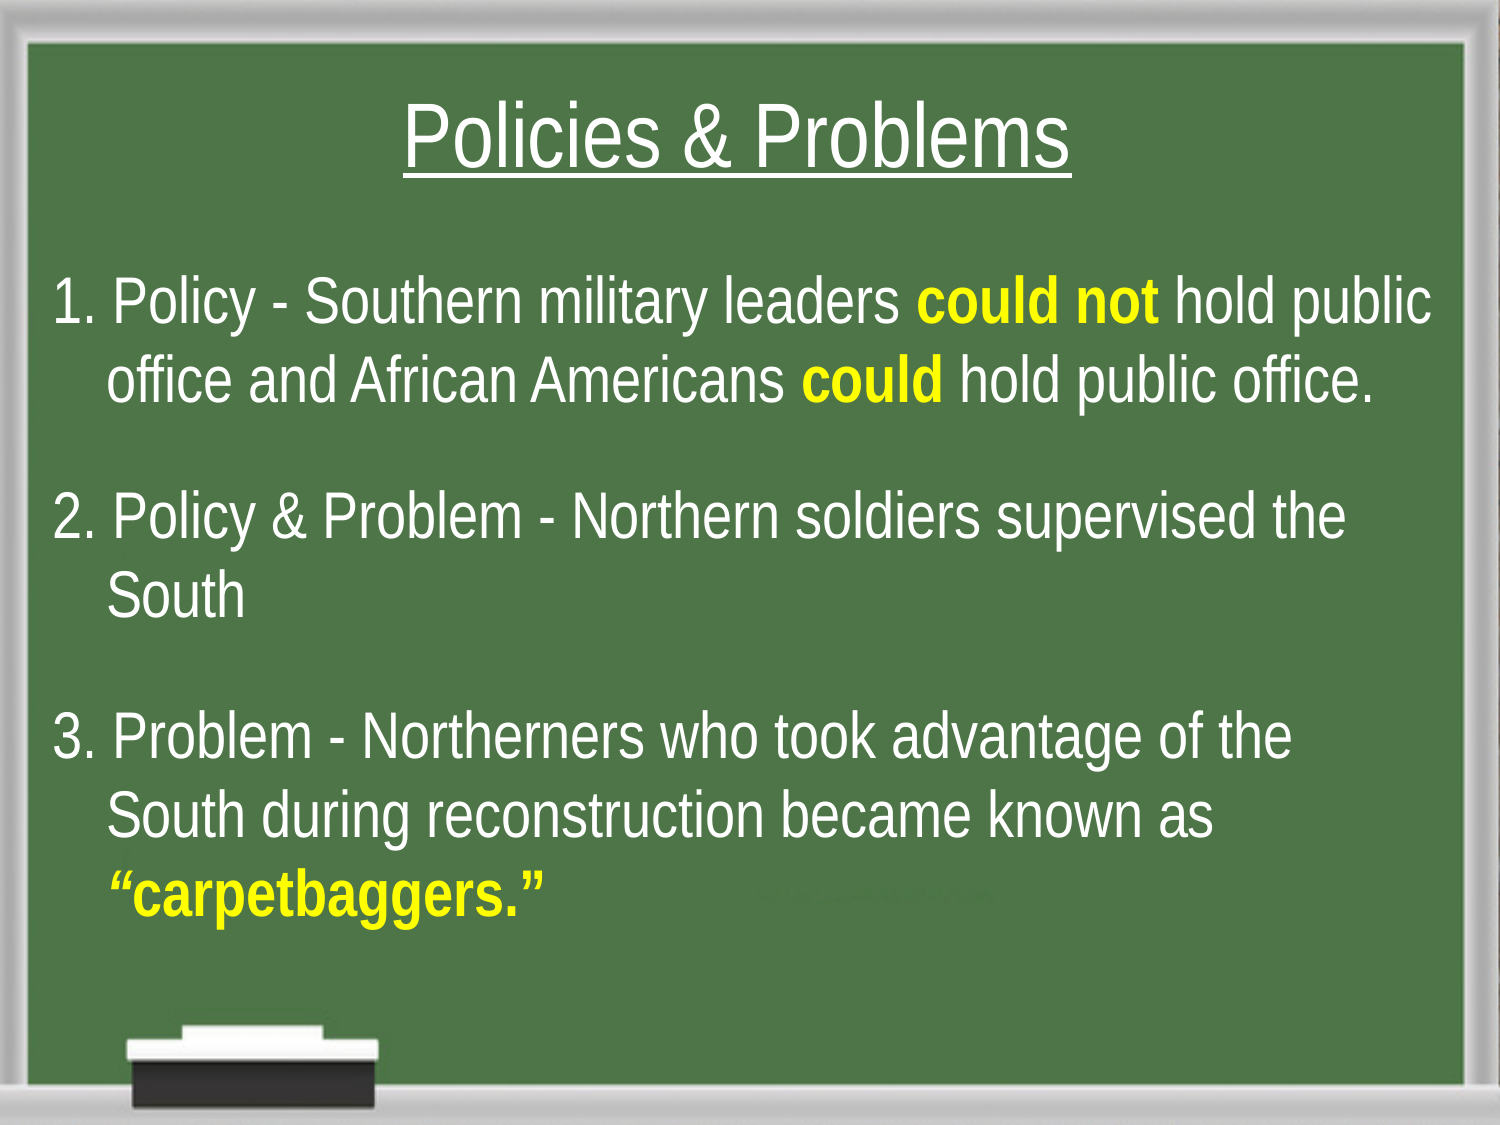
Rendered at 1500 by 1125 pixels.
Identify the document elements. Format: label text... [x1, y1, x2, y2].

title Policies & Problems [62, 37, 1413, 226]
picture [0, 0, 1500, 1125]
list 1. Policy - Southern military leaders could not hold public office and African Americans could hold public office. 2. Policy & Problem - Northern soldiers supervised the South 3. Problem - Northerners who took advantage of the South during reconstruction became known as “carpetbaggers.” [37, 249, 1463, 993]
